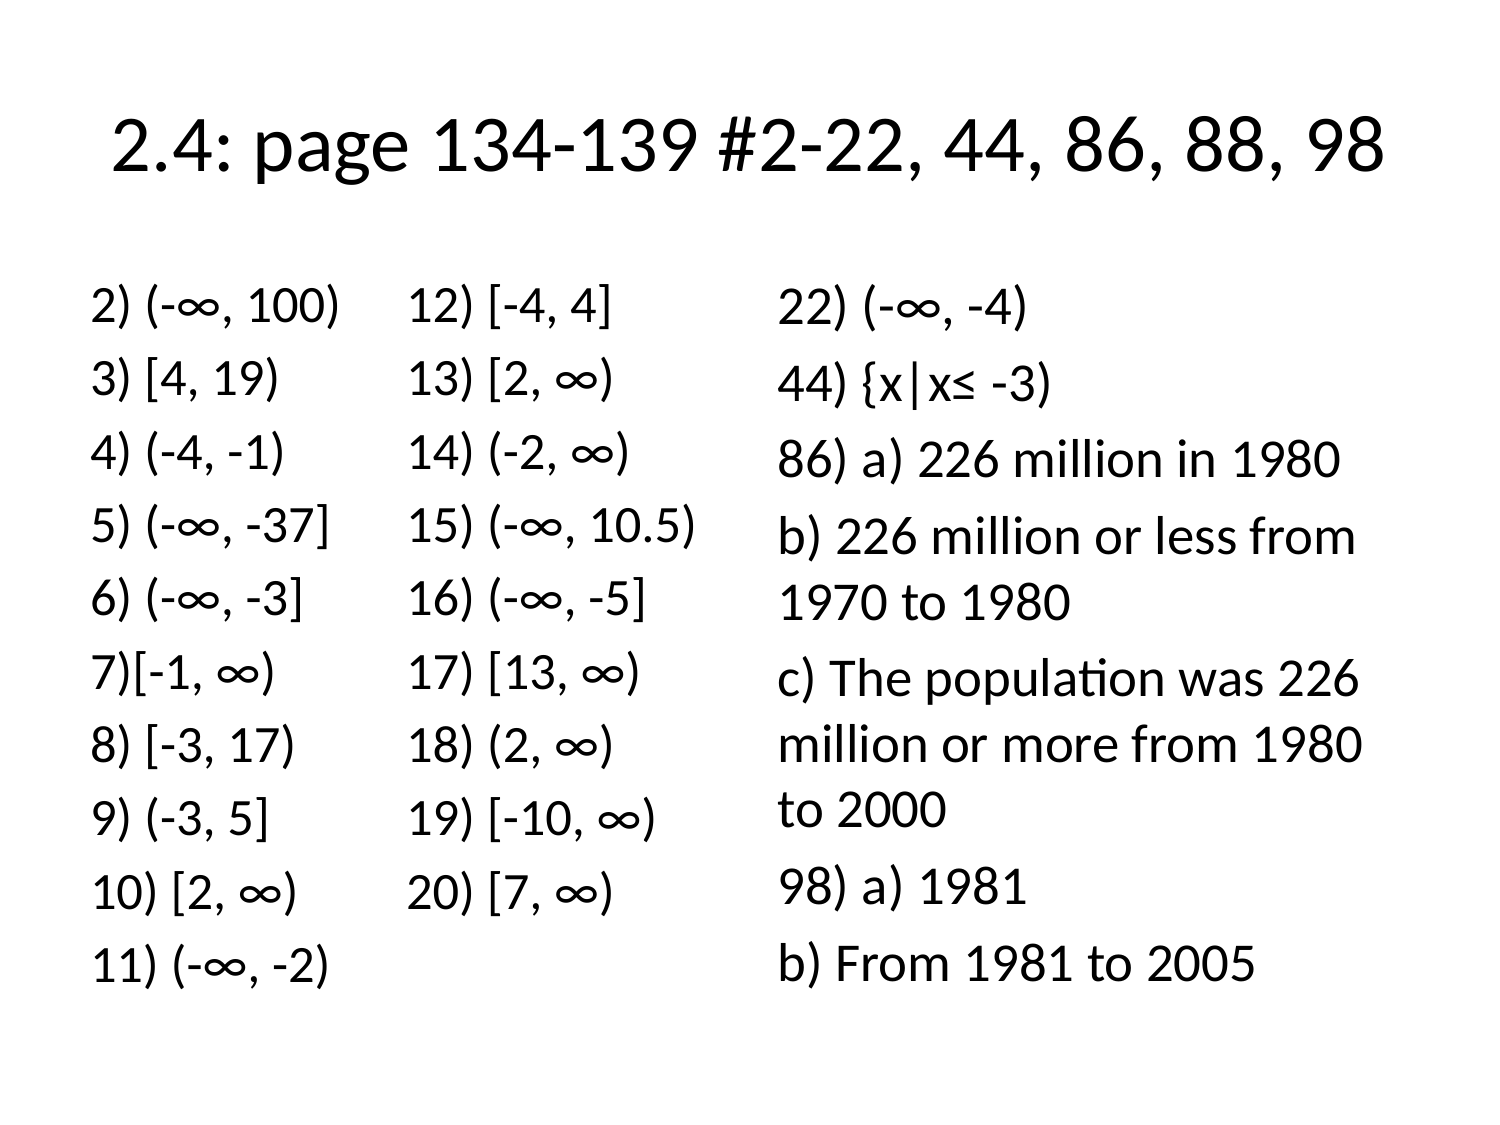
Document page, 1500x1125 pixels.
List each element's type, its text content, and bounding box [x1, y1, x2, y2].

list 22) (-∞, -4) 44) {x|x≤ -3) 86) a) 226 million in 1980 b) 226 million or less from 1970 to 1980 c) The population was 226 million or more from 1980 to 2000 98) a) 1981 b) From 1981 to 2005 [762, 262, 1425, 1005]
list 2) (-∞, 100) 3) [4, 19) 4) (-4, -1) 5) (-∞, -37] 6) (-∞, -3] 7)[-1, ∞) 8) [-3, 17) 9) (-3, 5] 10) [2, ∞) 11) (-∞, -2) 12) [-4, 4] 13) [2, ∞) 14) (-2, ∞) 15) (-∞, 10.5) 16) (-∞, -5] 17) [13, ∞) 18) (2, ∞) 19) [-10, ∞) 20) [7, ∞) [75, 262, 738, 1005]
title 2.4: page 134-139 #2-22, 44, 86, 88, 98 [75, 45, 1425, 233]
